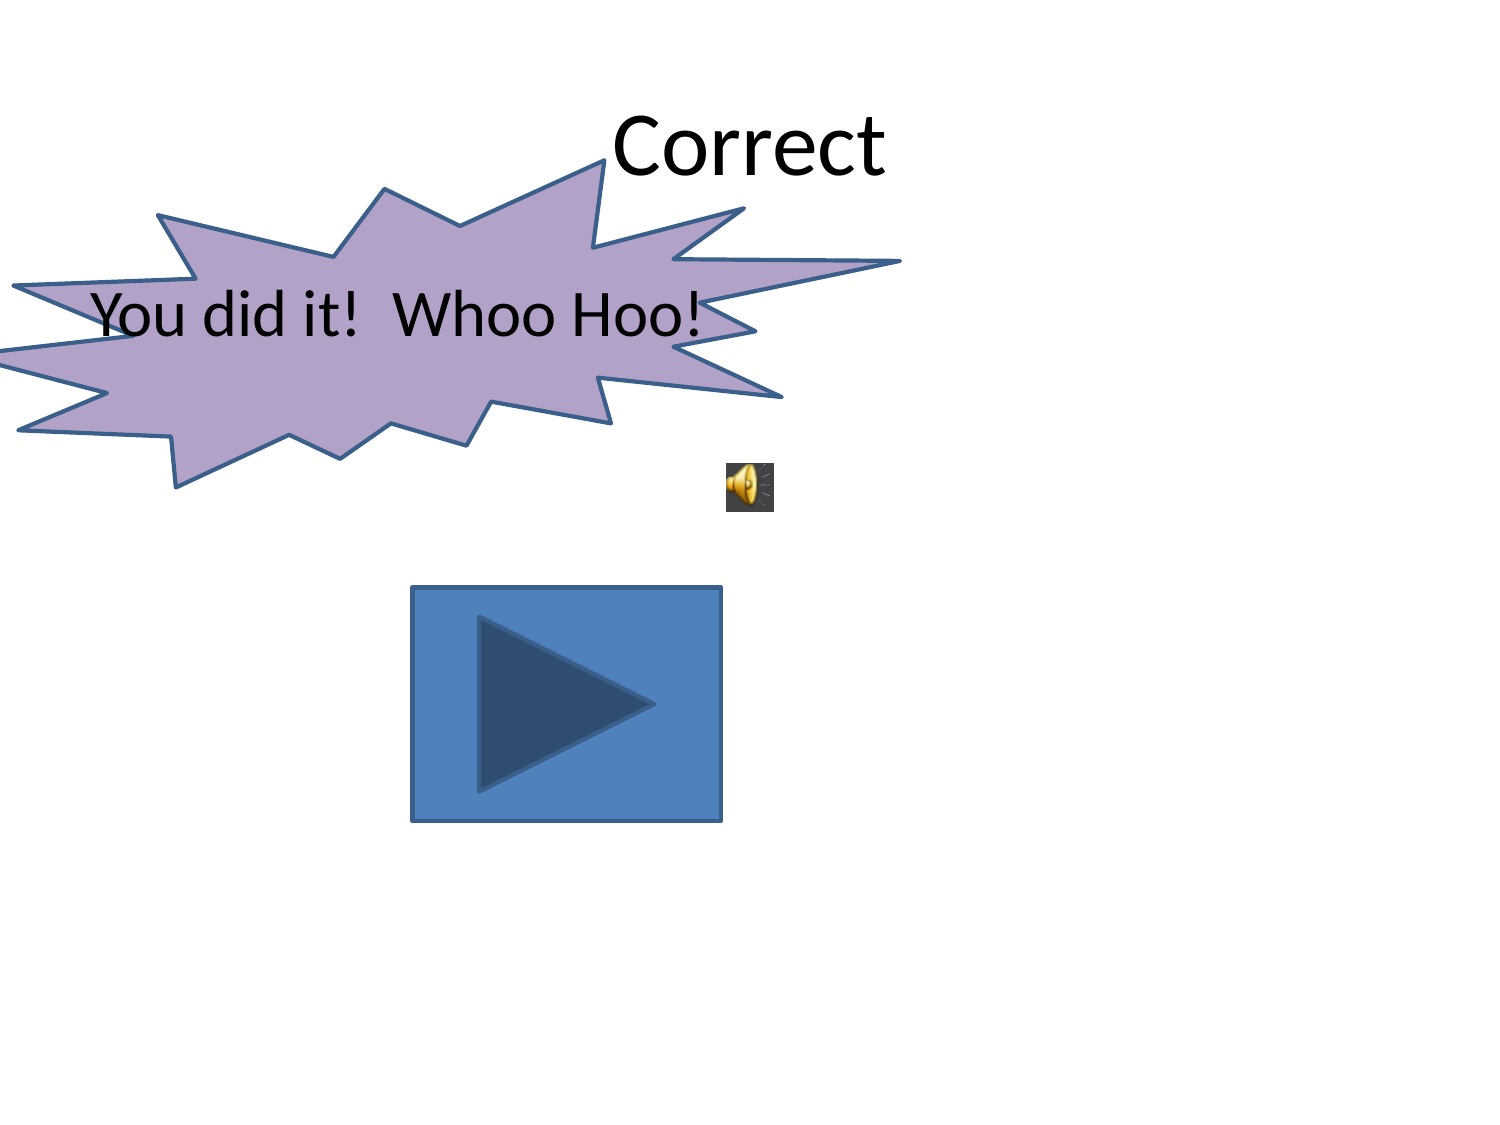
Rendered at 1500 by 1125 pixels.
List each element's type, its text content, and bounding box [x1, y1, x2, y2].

picture [724, 462, 776, 513]
title Correct [75, 45, 1425, 233]
list You did it! Whoo Hoo! [75, 262, 1425, 1005]
text_box [410, 585, 723, 823]
text_box [16, 404, 75, 435]
text_box [0, 340, 75, 387]
text_box [166, 233, 903, 262]
text_box [11, 281, 75, 314]
